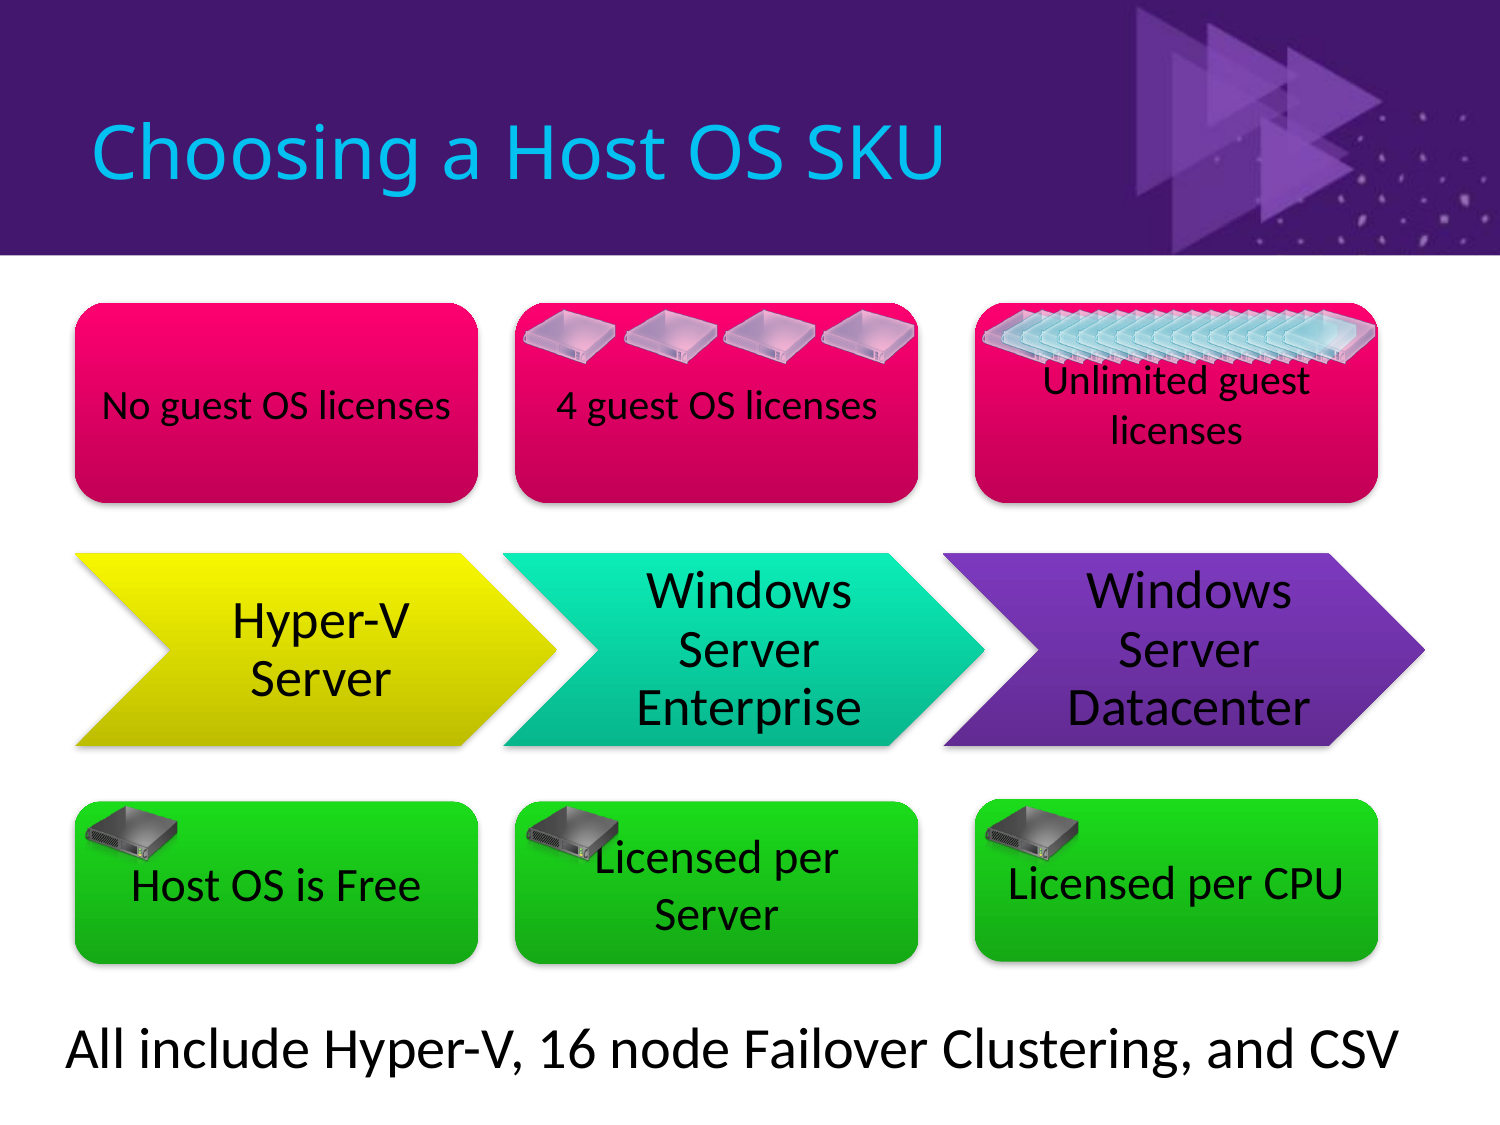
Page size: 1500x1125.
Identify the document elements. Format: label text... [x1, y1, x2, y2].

picture [522, 308, 616, 366]
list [74, 373, 1426, 1006]
picture [623, 308, 718, 366]
picture [981, 309, 1376, 367]
text_box Unlimited guest licenses [991, 302, 1362, 307]
picture [984, 805, 1079, 869]
title Choosing a Host OS SKU [75, 56, 1425, 244]
picture [721, 308, 816, 366]
picture [84, 805, 179, 869]
text_box No guest OS licenses [74, 302, 478, 372]
text_box All include Hyper-V, 16 node Failover Clustering, and CSV [0, 1011, 1465, 1105]
picture [0, 0, 1500, 255]
text_box 4 guest OS licenses [532, 302, 902, 309]
picture [820, 308, 915, 366]
picture [524, 805, 619, 869]
